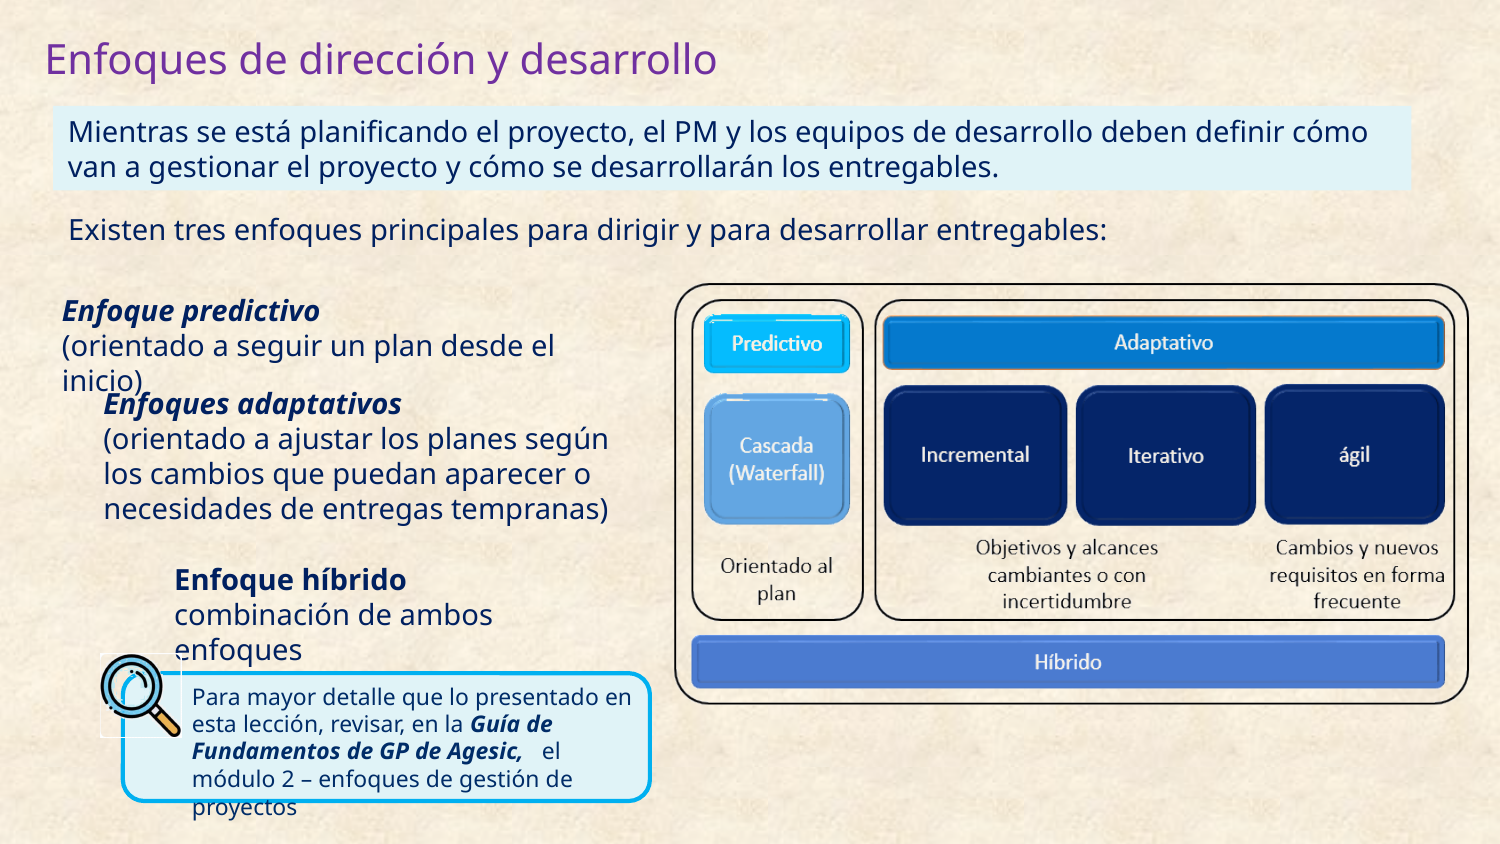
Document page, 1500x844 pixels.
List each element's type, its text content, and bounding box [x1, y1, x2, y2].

text_box Mientras se está planificando el proyecto, el PM y los equipos de desarrollo deben definir cómo van a gestionar el proyecto y cómo se desarrollarán los entregables. [53, 105, 1412, 191]
text_box Enfoque híbrido combinación de ambos enfoques [159, 553, 632, 651]
text_box Enfoques adaptativos (orientado a ajustar los planes según los cambios que puedan aparecer o necesidades de entregas tempranas) [88, 378, 644, 533]
title Enfoques de dirección y desarrollo [29, 22, 1248, 94]
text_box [100, 653, 651, 802]
text_box Existen tres enfoques principales para dirigir y para desarrollar entregables: [53, 203, 1129, 254]
text_box Enfoque predictivo (orientado a seguir un plan desde el inicio) [47, 284, 644, 405]
picture [649, 267, 1499, 722]
